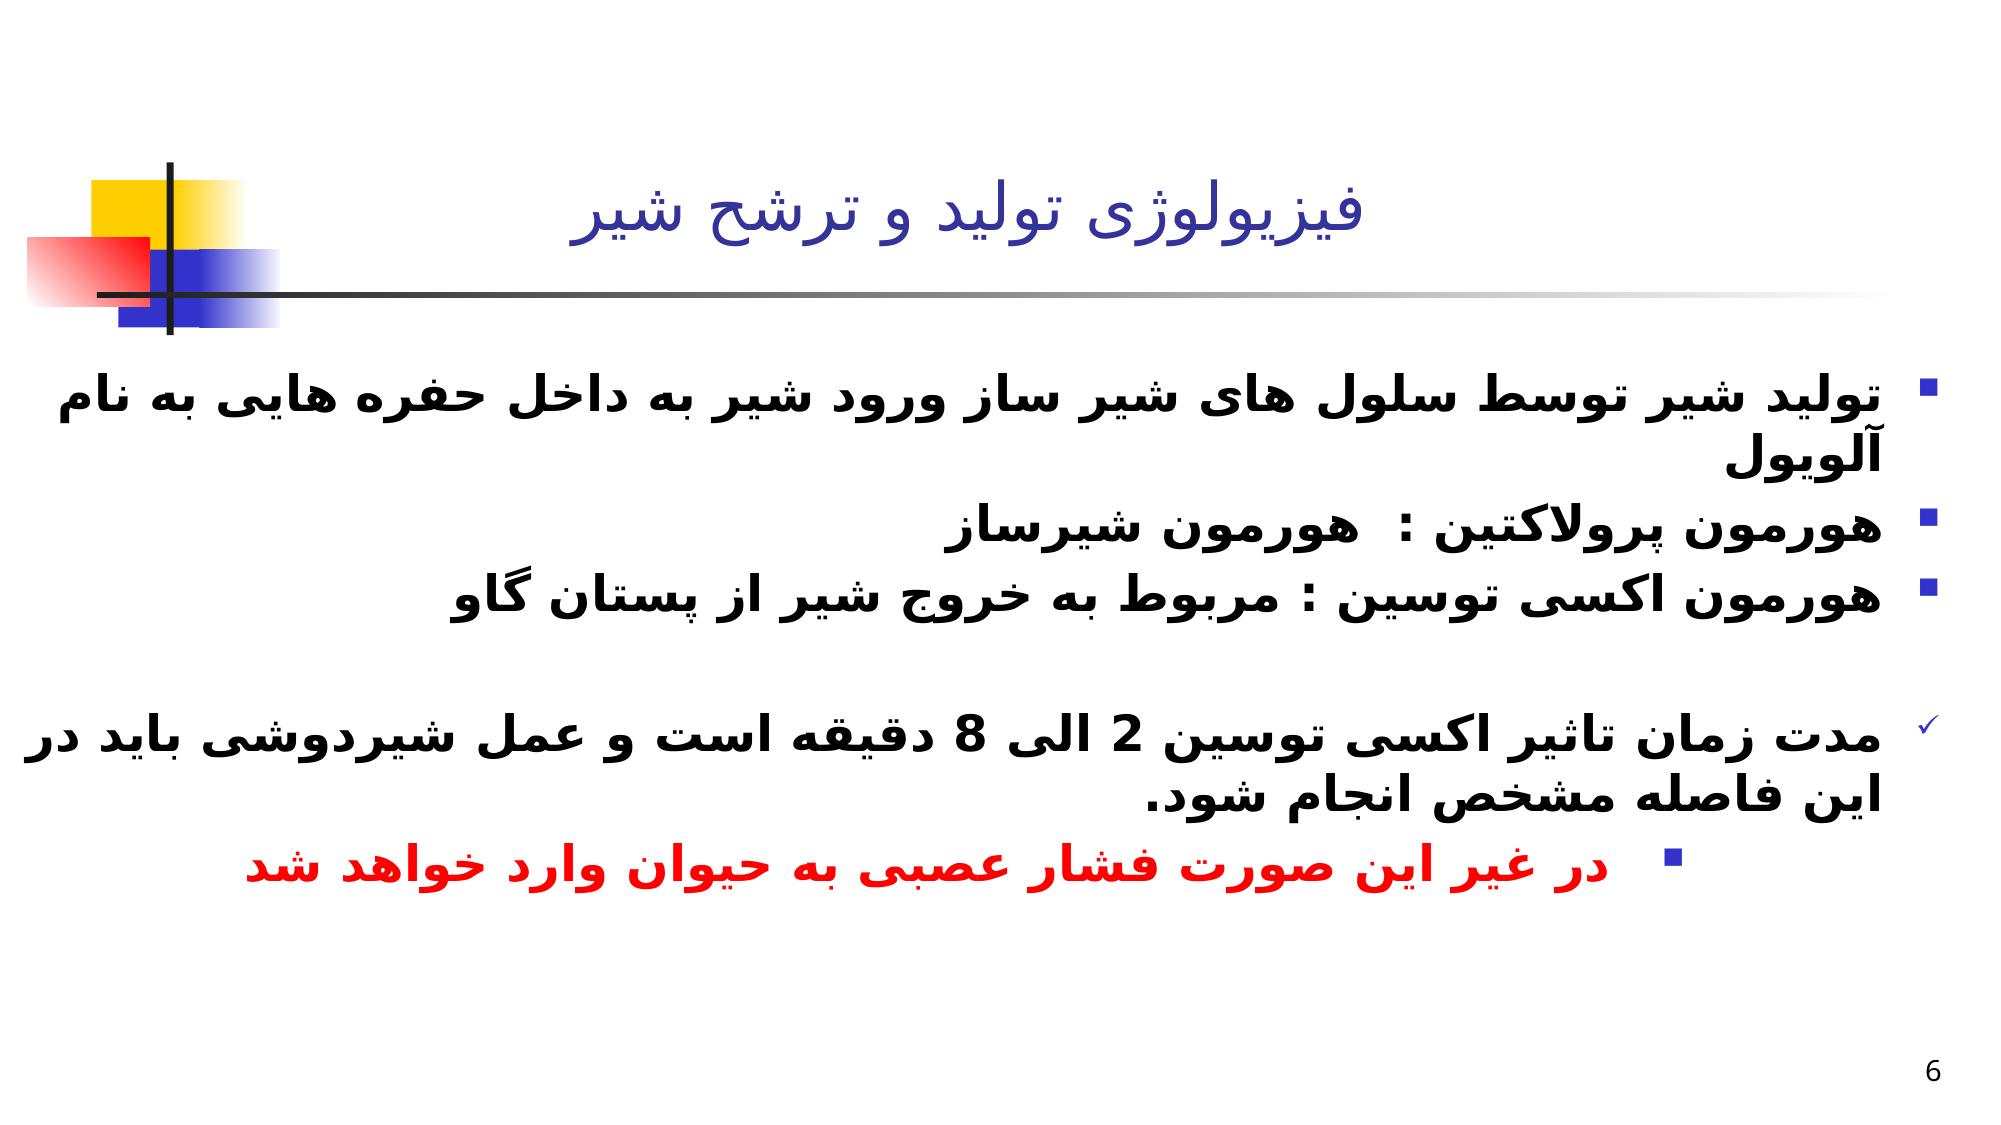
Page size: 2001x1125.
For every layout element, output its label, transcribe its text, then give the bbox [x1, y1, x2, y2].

title فیزیولوژی تولید و ترشح شیر [298, 53, 1663, 252]
slide_number 6 [1540, 1023, 1958, 1100]
list تولید شیر توسط سلول های شیر ساز ورود شیر به داخل حفره هایی به نام آلویول هورمون پرولاکتین : هورمون شیرساز هورمون اکسی توسین : مربوط به خروج شیر از پستان گاو مدت زمان تاثیر اکسی توسین 2 الی 8 دقیقه است و عمل شیردوشی باید در این فاصله مشخص انجام شود. در غیر این صورت فشار عصبی به حیوان وارد خواهد شد [0, 283, 1956, 1125]
